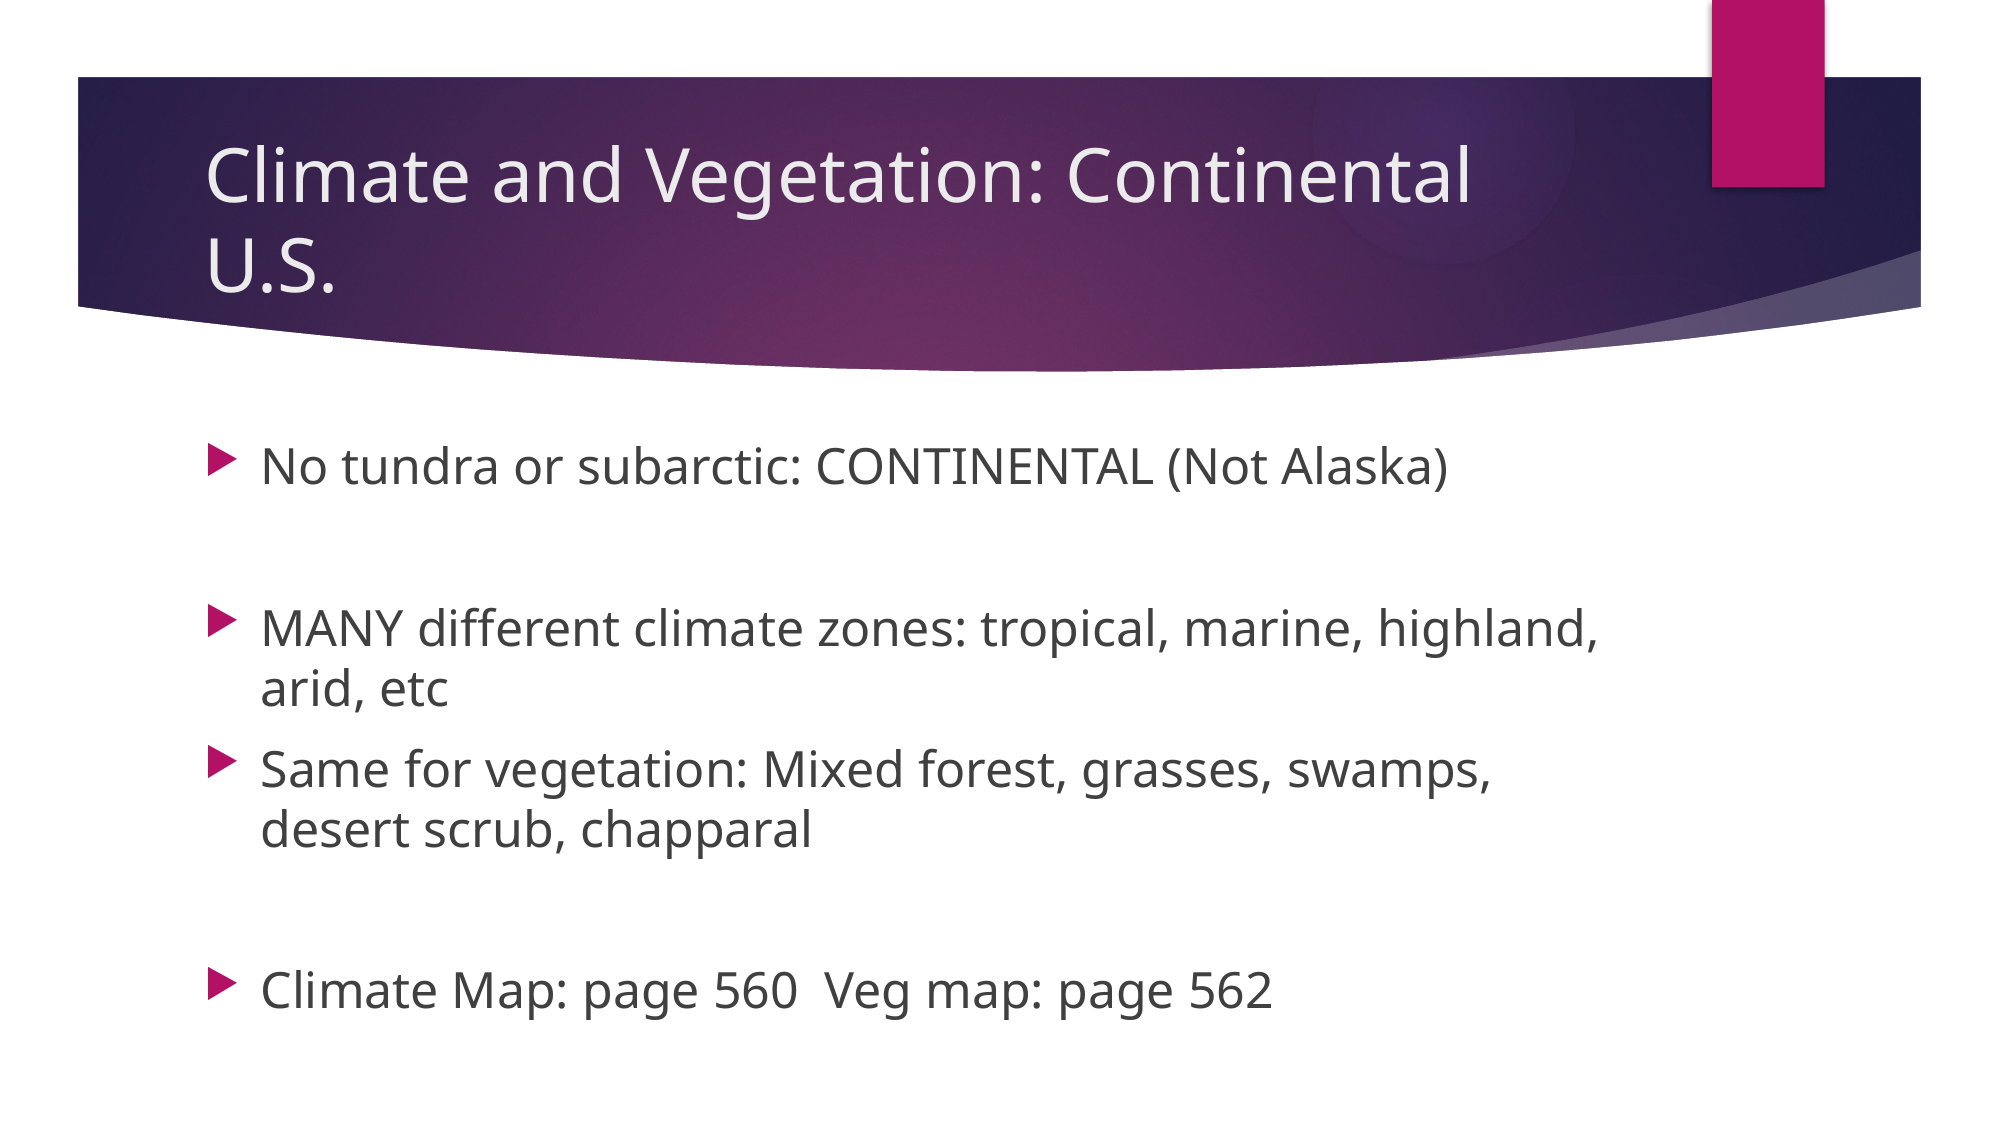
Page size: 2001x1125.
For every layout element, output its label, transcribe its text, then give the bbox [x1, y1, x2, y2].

title Climate and Vegetation: Continental U.S. [189, 159, 1627, 276]
list No tundra or subarctic: CONTINENTAL (Not Alaska) MANY different climate zones: tropical, marine, highland, arid, etc Same for vegetation: Mixed forest, grasses, swamps, desert scrub, chapparal Climate Map: page 560 Veg map: page 562 [189, 427, 1638, 988]
